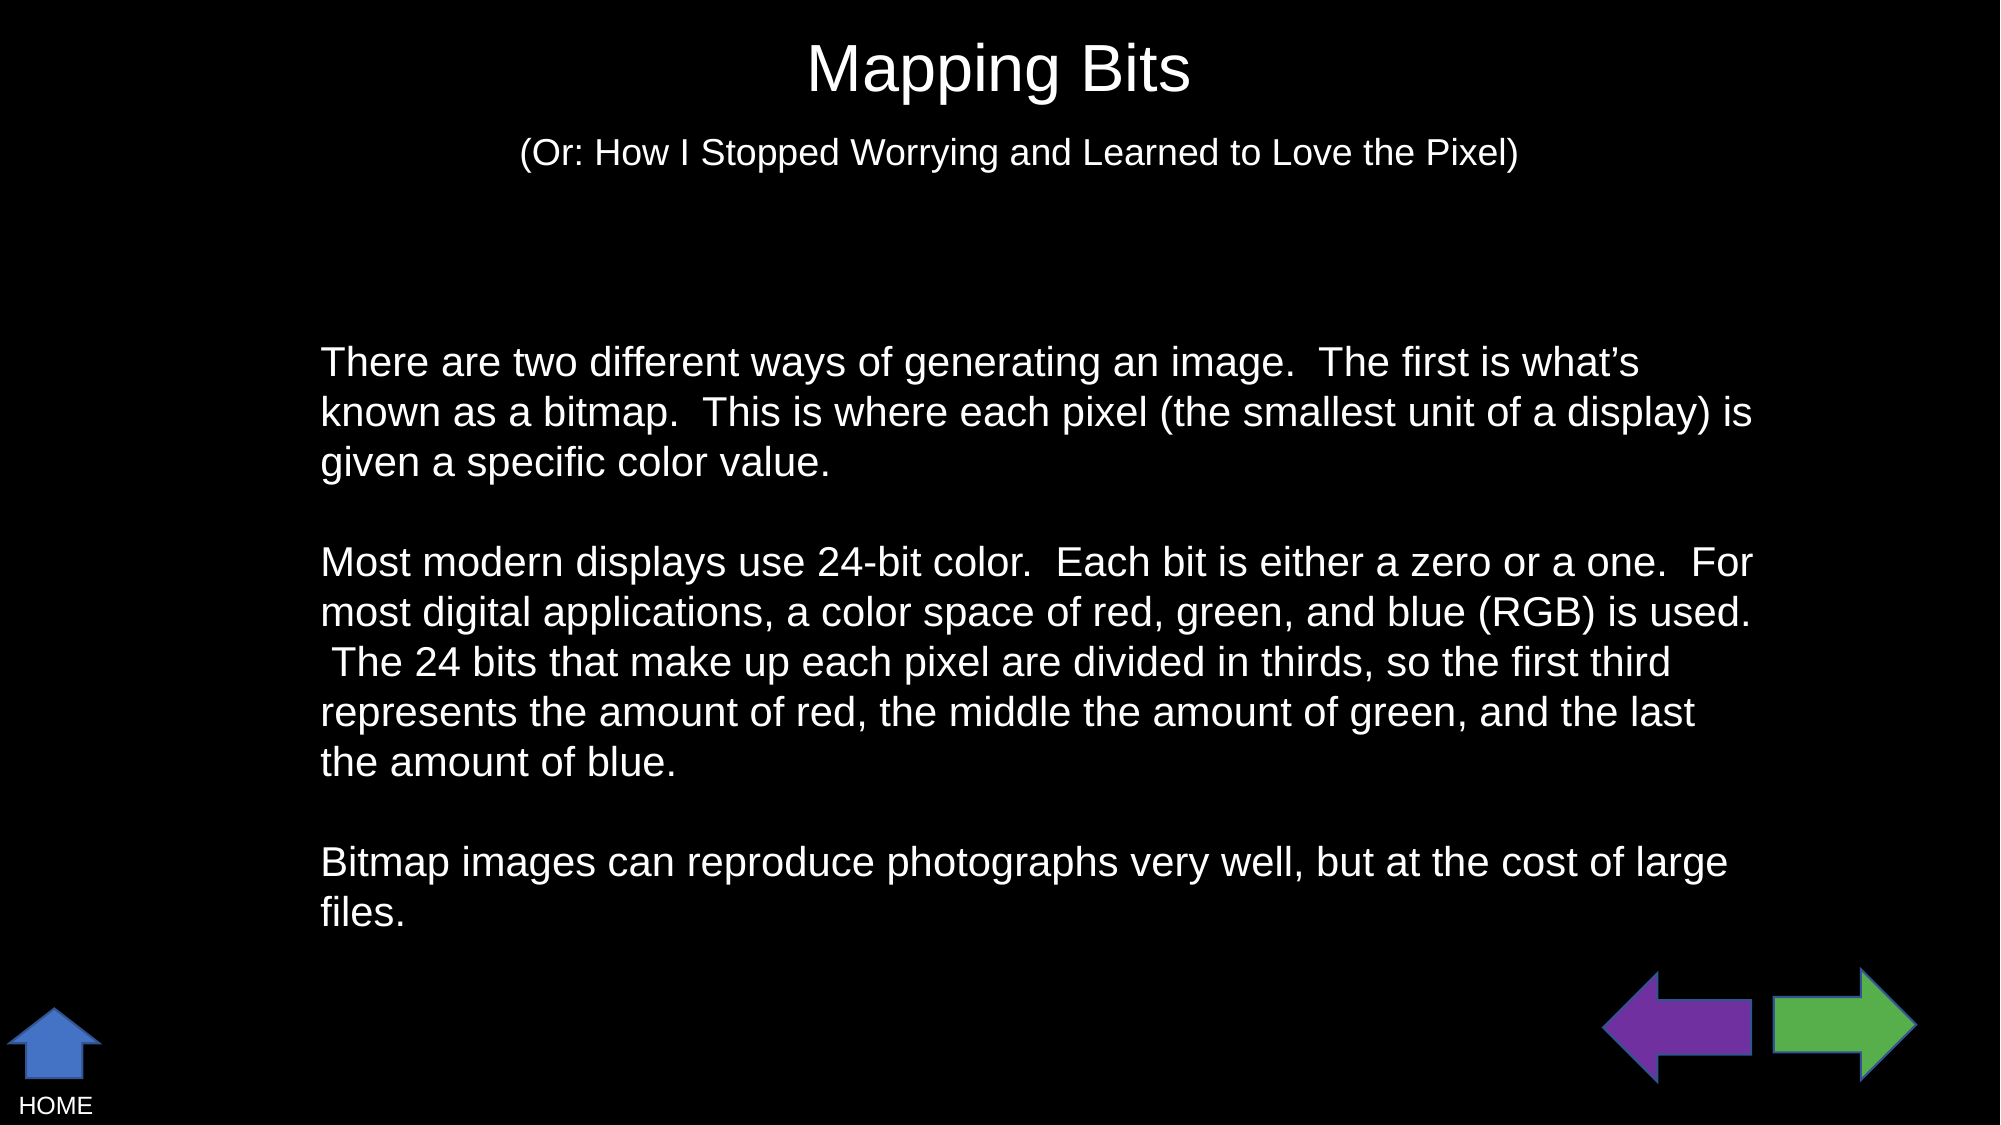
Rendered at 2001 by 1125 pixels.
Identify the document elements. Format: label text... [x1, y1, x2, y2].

text_box [1772, 966, 1918, 1083]
text_box (Or: How I Stopped Worrying and Learned to Love the Pixel) [504, 120, 1579, 181]
text_box Mapping Bits [792, 17, 1579, 112]
text_box [1601, 970, 1753, 1085]
text_box There are two different ways of generating an image. The first is what’s known as a bitmap. This is where each pixel (the smallest unit of a display) is given a specific color value. Most modern displays use 24-bit color. Each bit is either a zero or a one. For most digital applications, a color space of red, green, and blue (RGB) is used. The 24 bits that make up each pixel are divided in thirds, so the first third represents the amount of red, the middle the amount of green, and the last the amount of blue. Bitmap images can reproduce photographs very well, but at the cost of large files. [305, 326, 1778, 942]
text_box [3, 1008, 132, 1125]
